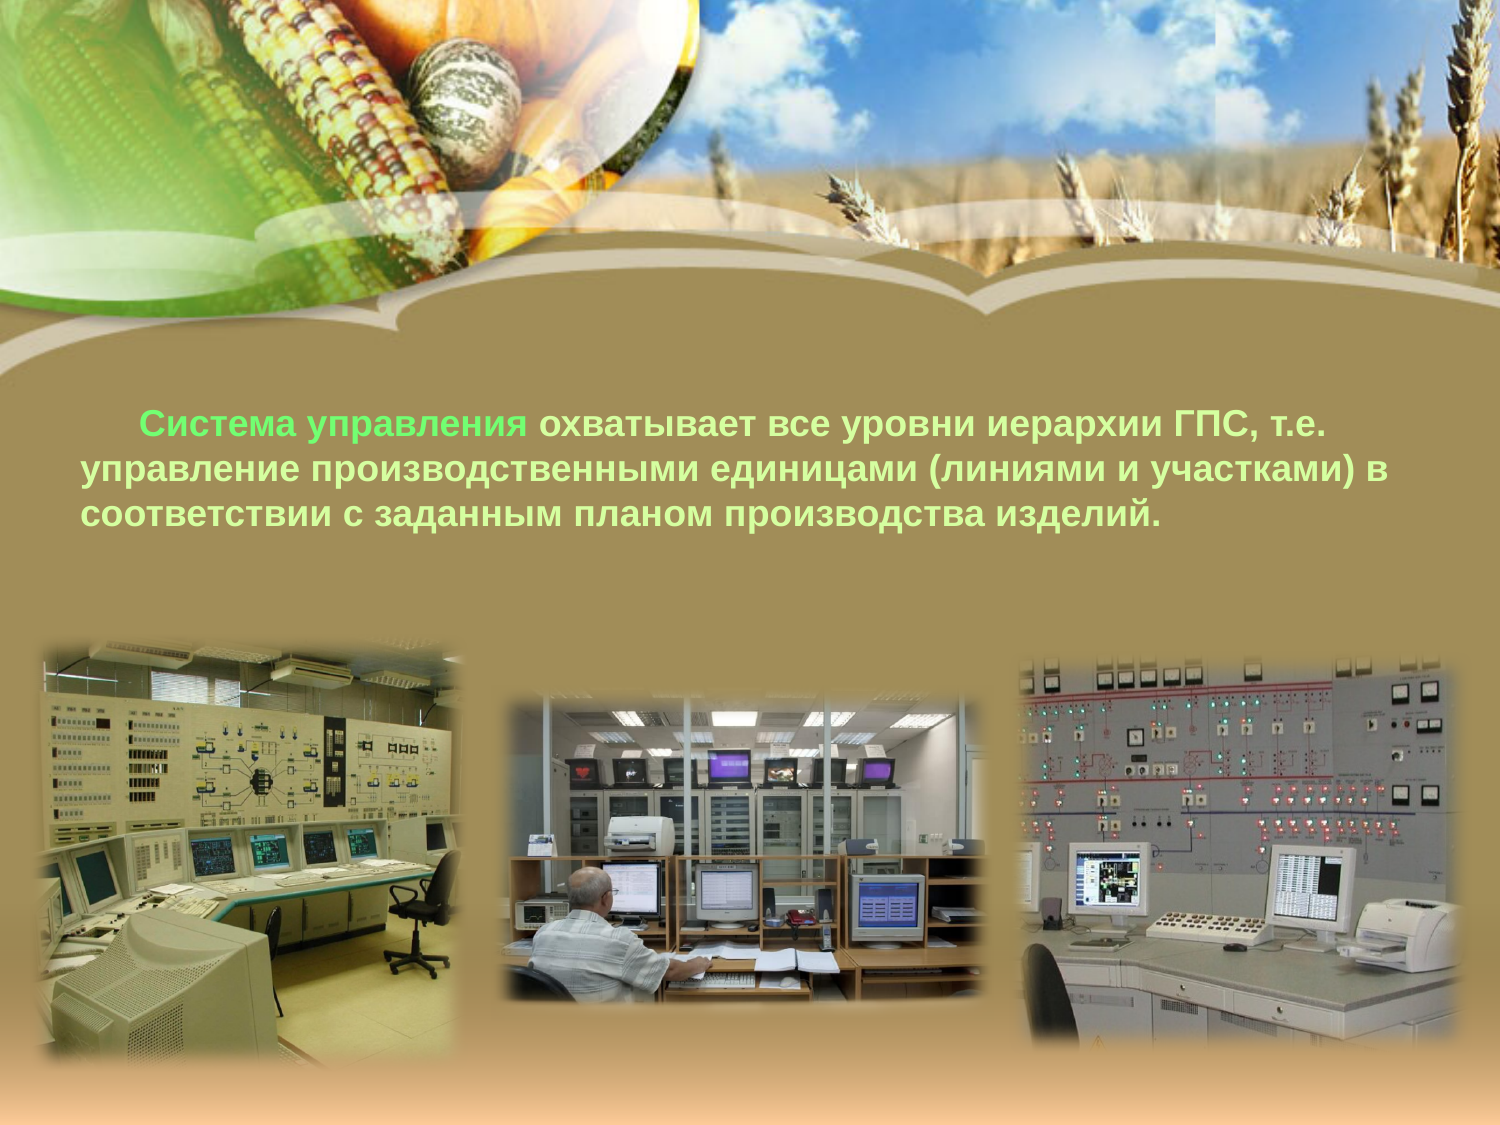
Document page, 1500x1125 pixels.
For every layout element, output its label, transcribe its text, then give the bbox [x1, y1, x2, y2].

list Система управления охватывает все уровни иерархии ГПС, т.е. управление производственными единицами (линиями и участками) в соответствии с заданным планом производства изделий. [64, 391, 1447, 652]
picture [0, 0, 1500, 1073]
